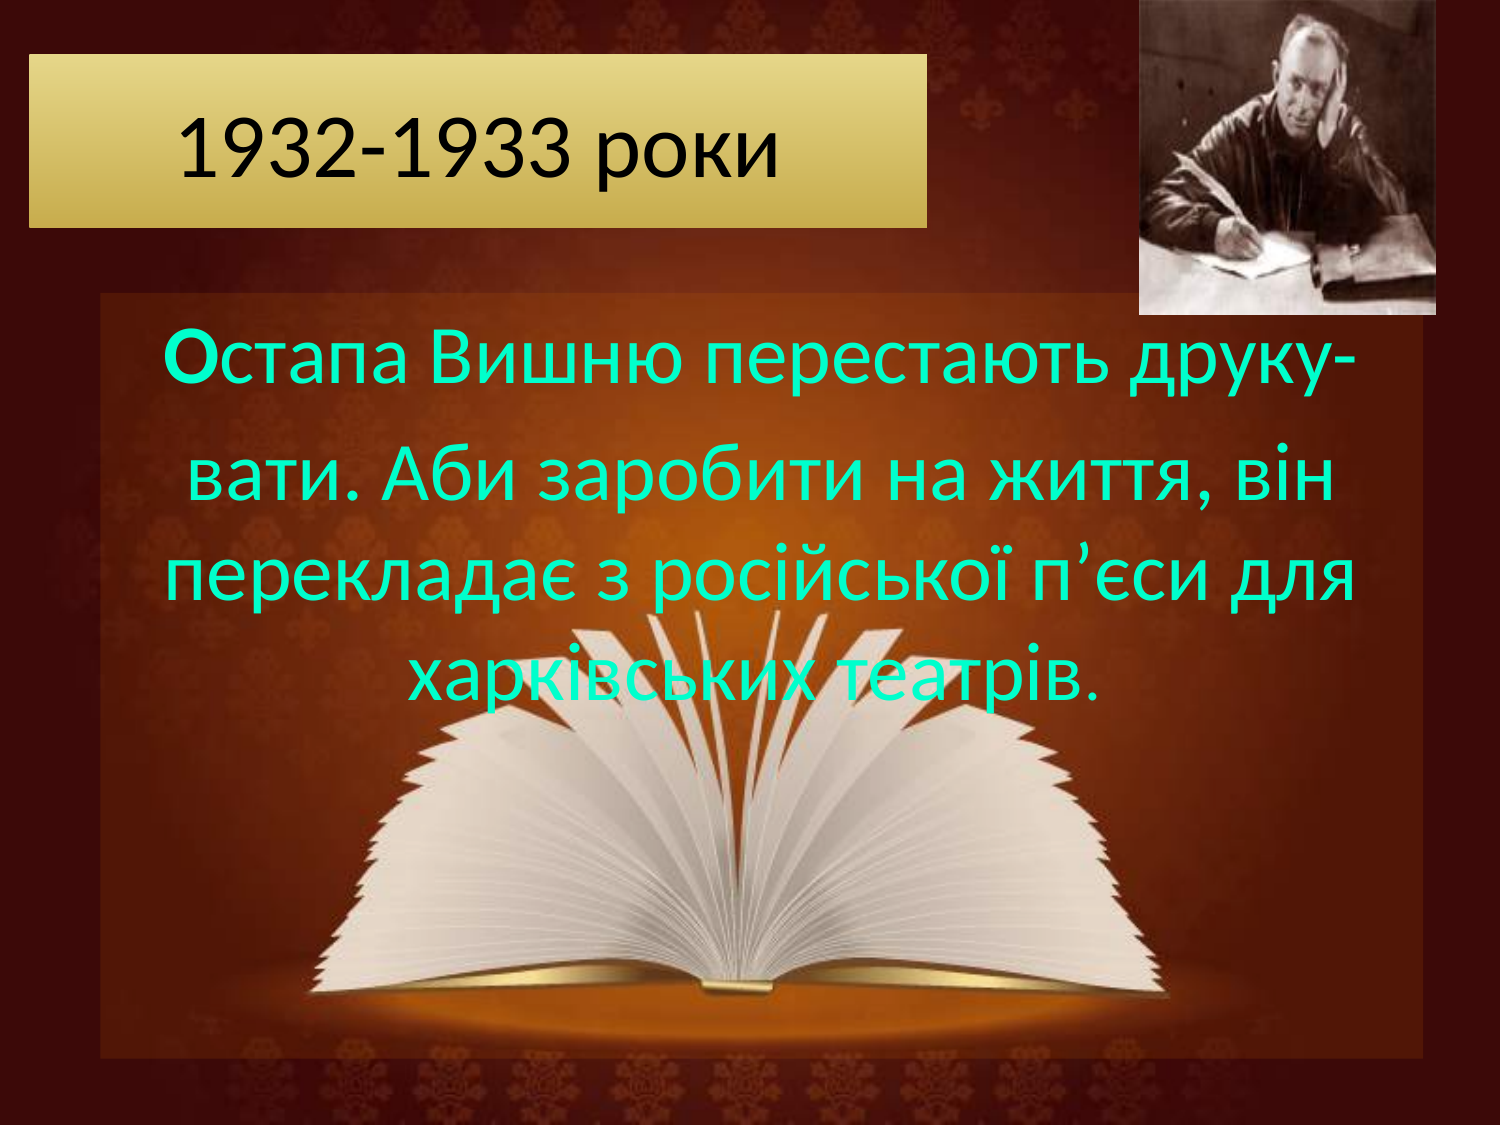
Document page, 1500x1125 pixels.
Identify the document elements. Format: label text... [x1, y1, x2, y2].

picture [0, 0, 1500, 1125]
subtitle Остапа Вишню перестають друку- вати. Аби заробити на життя, він перекладає з російської п’єси для харківських театрів. [100, 292, 1424, 1059]
title 1932-1933 роки [29, 54, 928, 228]
